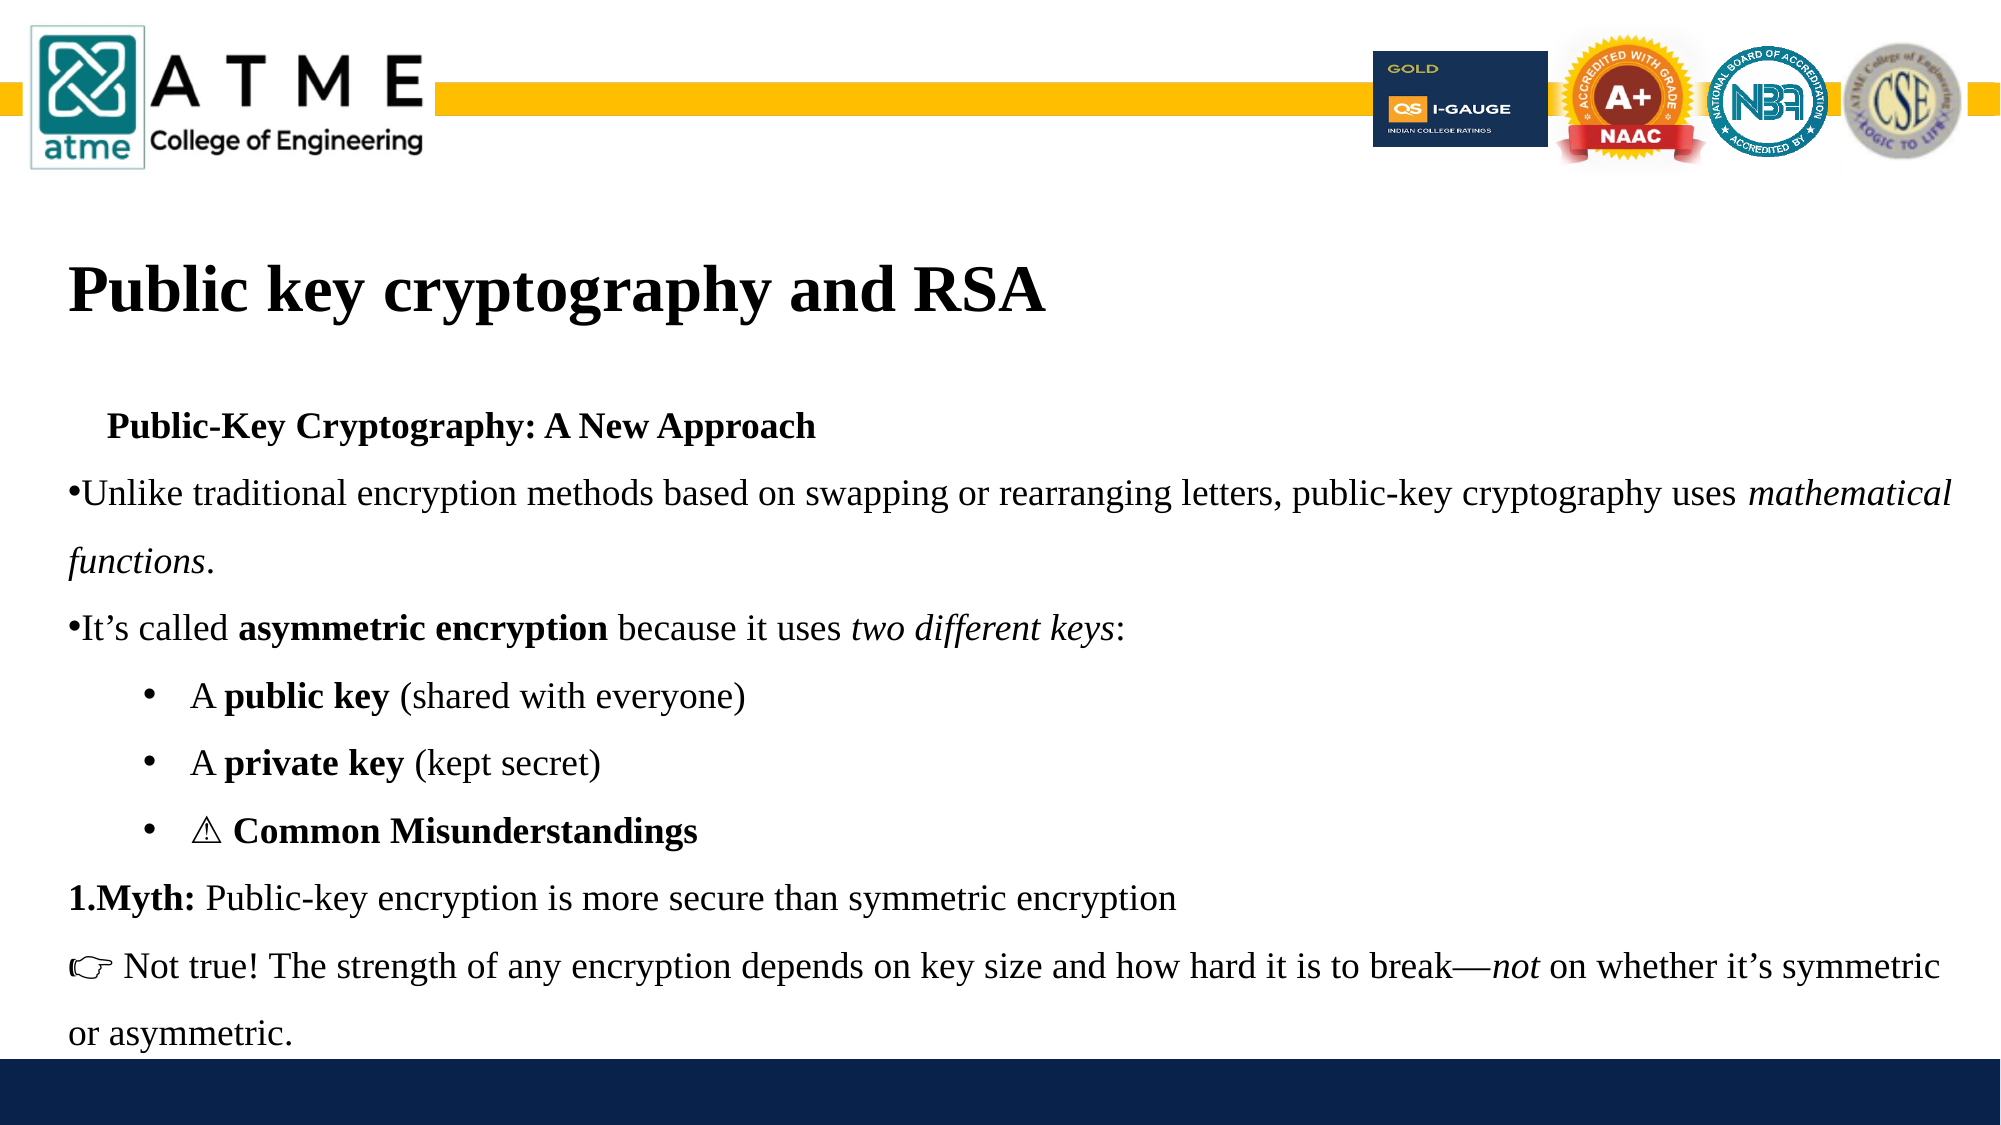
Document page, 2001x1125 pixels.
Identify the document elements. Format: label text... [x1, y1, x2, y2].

picture [1373, 20, 1828, 180]
picture [22, 15, 435, 178]
picture [0, 1059, 2001, 1125]
picture [1840, 26, 1968, 176]
text_box 🔑 Public-Key Cryptography: A New Approach Unlike traditional encryption methods based on swapping or rearranging letters, public-key cryptography uses mathematical functions. It’s called asymmetric encryption because it uses two different keys: A public key (shared with everyone) A private key (kept secret) ⚠️ Common Misunderstandings Myth: Public-key encryption is more secure than symmetric encryption 👉 Not true! The strength of any encryption depends on key size and how hard it is to break—not on whether it’s symmetric or asymmetric. [53, 370, 1975, 1061]
text_box Public key cryptography and RSA [53, 237, 1314, 332]
